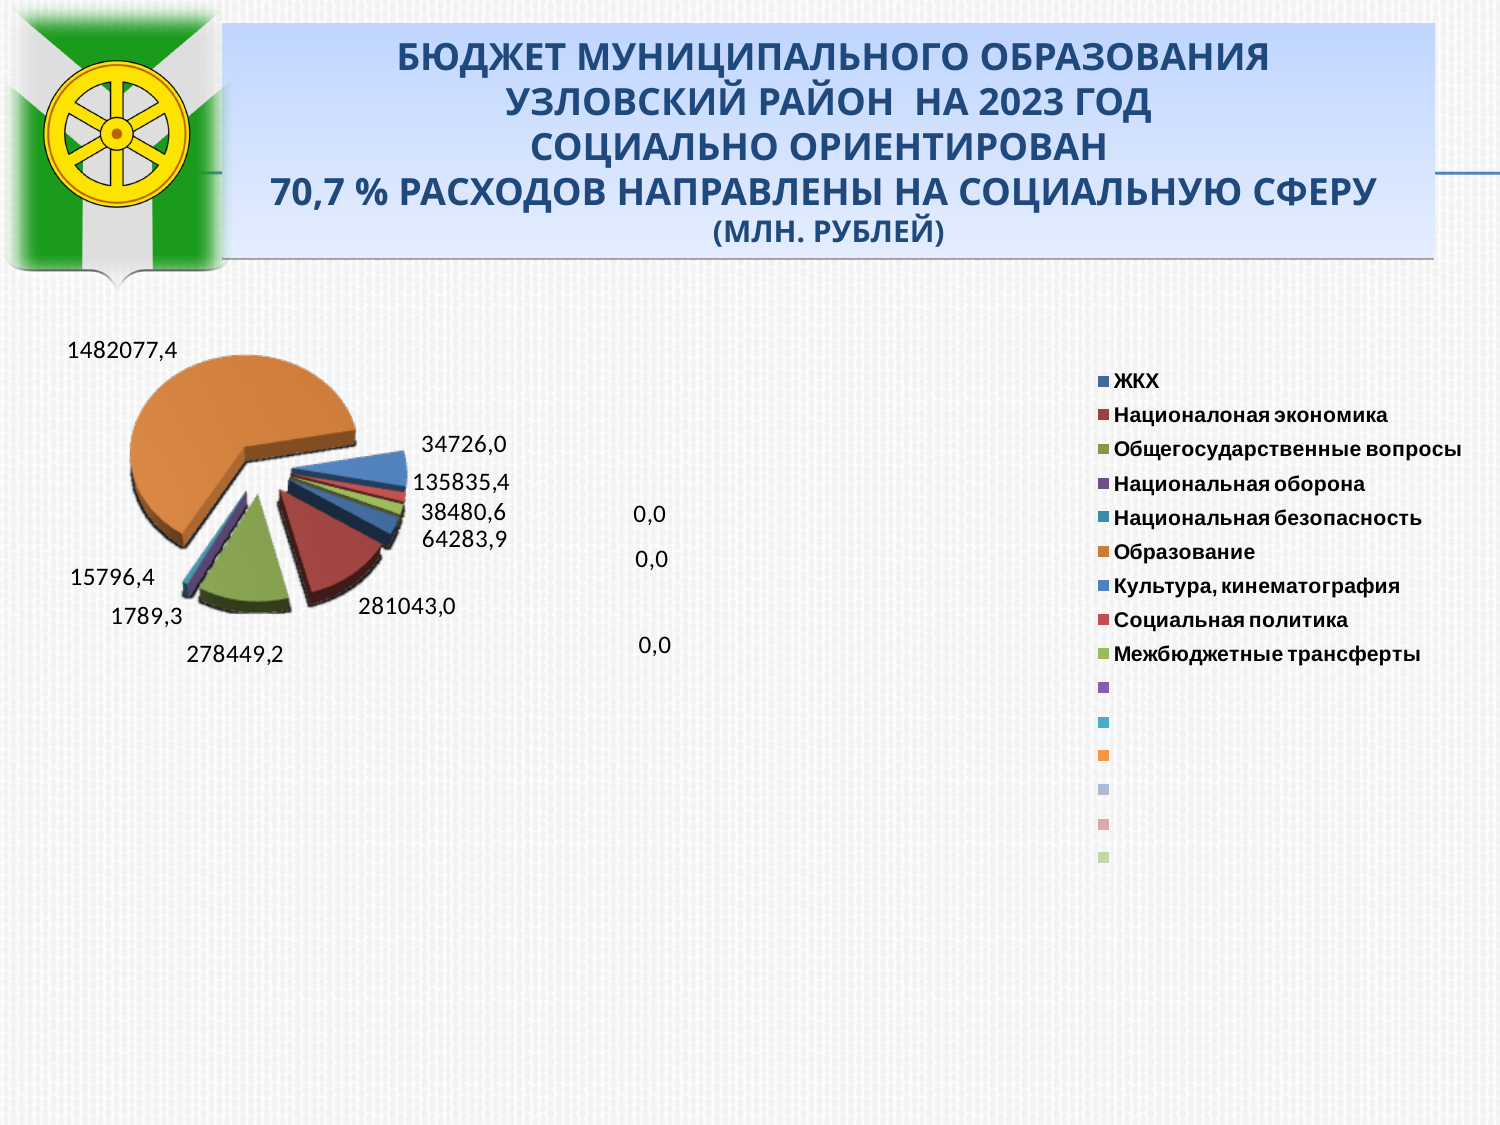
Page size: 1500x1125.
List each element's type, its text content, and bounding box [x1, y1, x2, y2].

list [6, 273, 1483, 967]
picture [0, 0, 235, 294]
title бюджет муниципального образования Узловский район на 2023 год социально ориентирован 70,7 % расходов направлены на социальную сферу (млн. рублей) [244, 23, 1436, 258]
